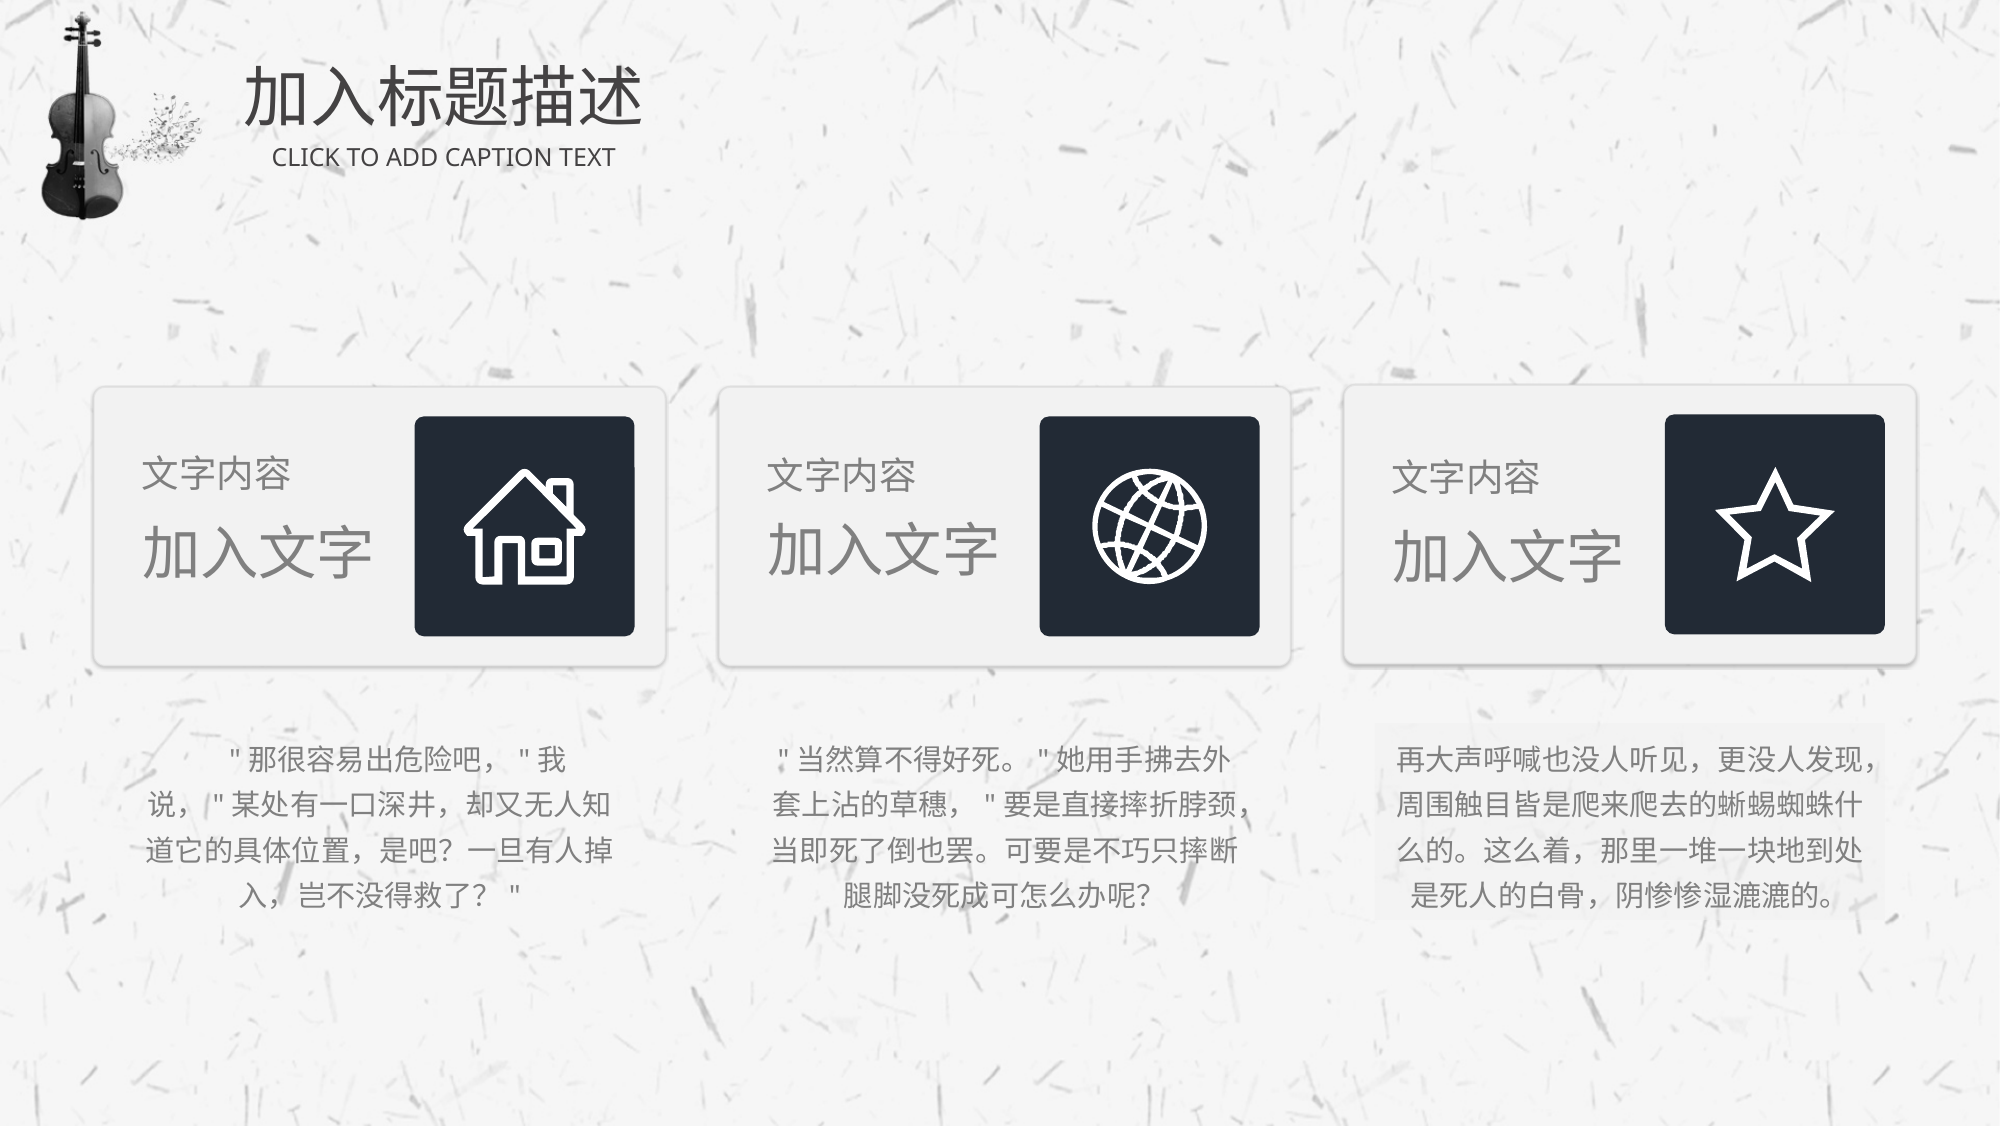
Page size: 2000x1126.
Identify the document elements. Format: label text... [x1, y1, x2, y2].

text_box 再大声呼喊也没人听见，更没人发现，周围触目皆是爬来爬去的蜥蜴蜘蛛什么的。这么着，那里一堆一块地到处是死人的白骨，阴惨惨湿漉漉的。 [1374, 723, 1885, 920]
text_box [176, 54, 711, 172]
text_box "那很容易出危险吧，"我说，"某处有一口深井，却又无人知道它的具体位置，是吧？一旦有人掉入，岂不没得救了？" [124, 723, 635, 920]
picture [0, 0, 2000, 1126]
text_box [718, 386, 1291, 666]
text_box "当然算不得好死。"她用手拂去外套上沾的草穗，"要是直接摔折脖颈，当即死了倒也罢。可要是不巧只摔断腿脚没死成可怎么办呢？ [749, 723, 1260, 920]
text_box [1343, 384, 1916, 664]
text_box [93, 386, 666, 666]
